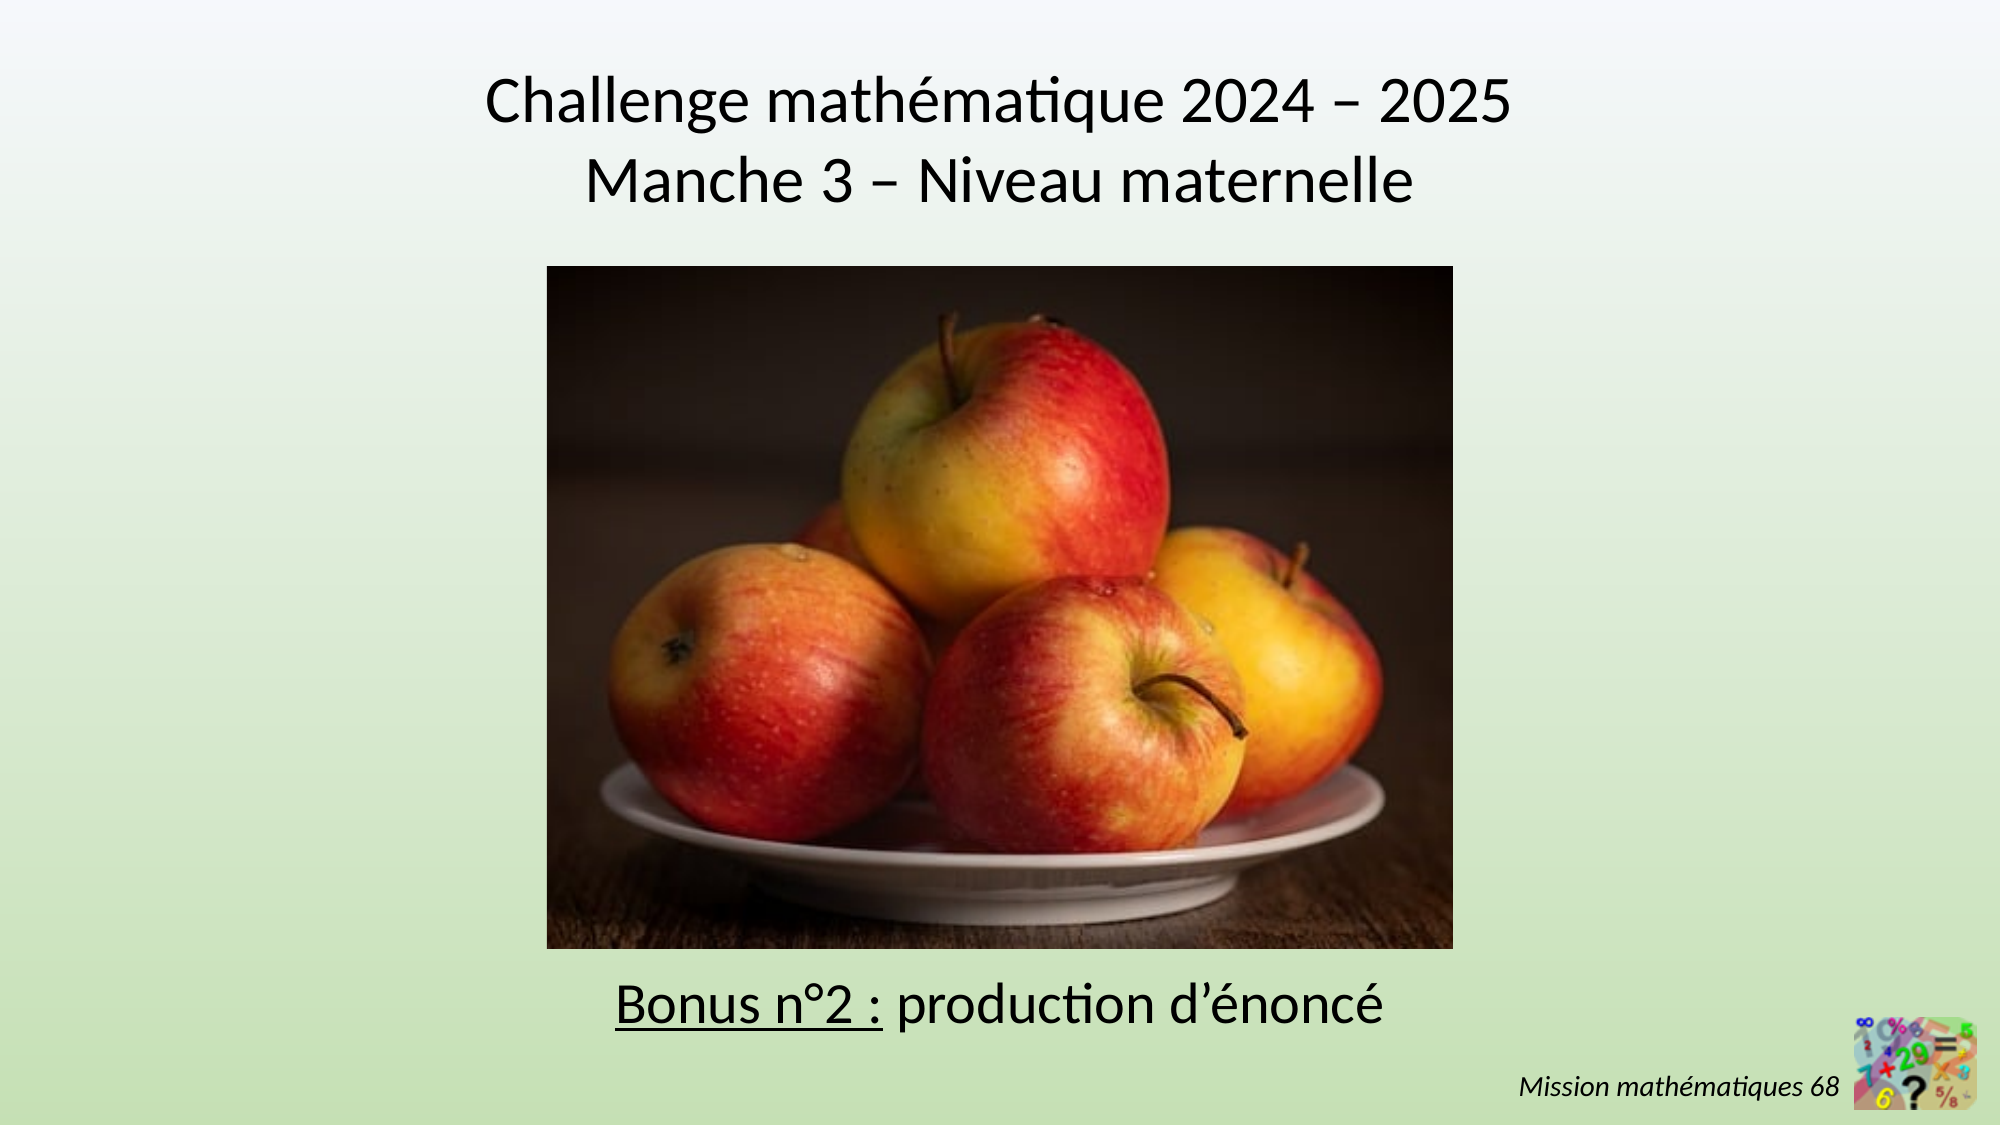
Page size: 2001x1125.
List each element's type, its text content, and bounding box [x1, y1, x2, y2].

picture [546, 266, 1453, 949]
picture [1854, 1017, 1977, 1110]
text_box Challenge mathématique 2024 – 2025 Manche 3 – Niveau maternelle Bonus n°2 : production d’énoncé [54, 48, 1946, 1043]
text_box Mission mathématiques 68 [1501, 1059, 1854, 1110]
